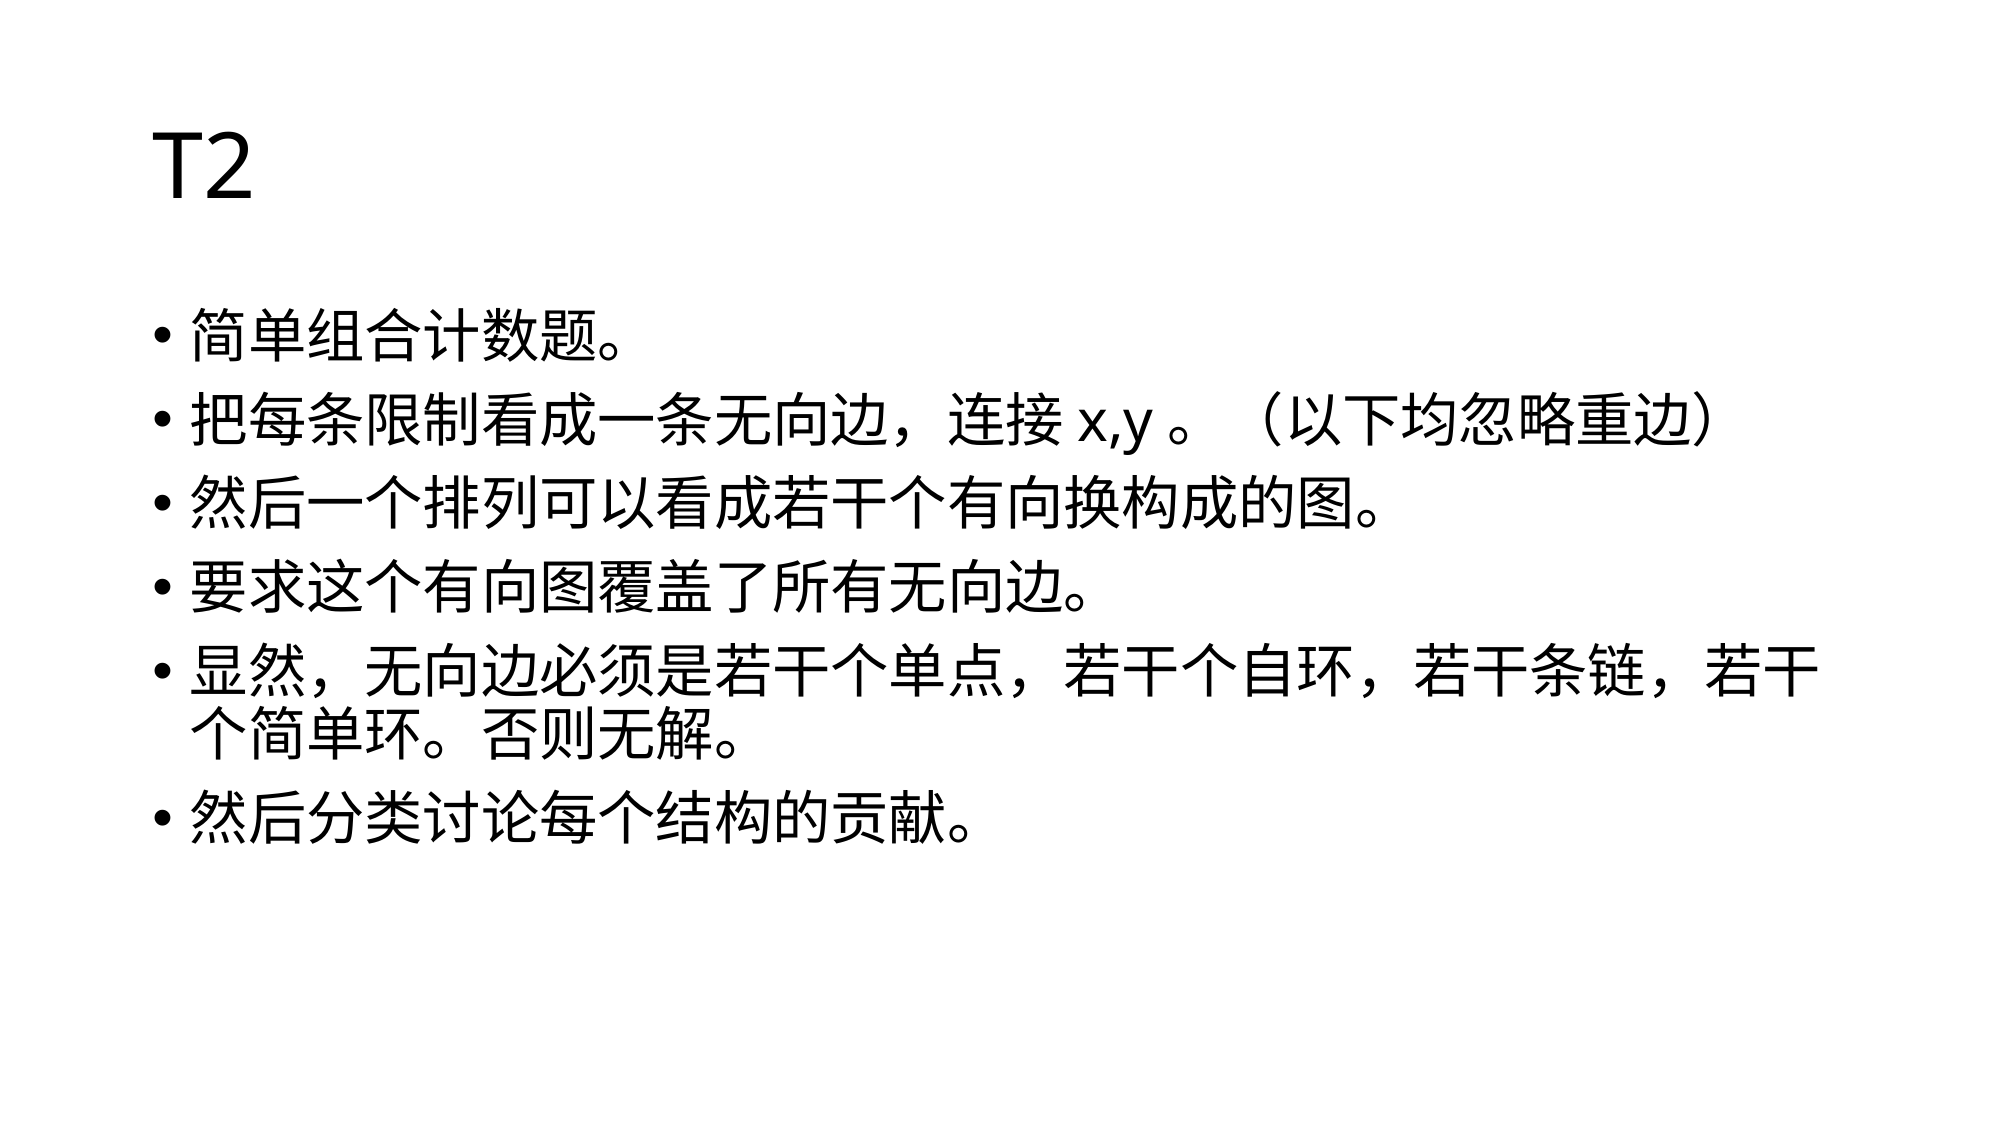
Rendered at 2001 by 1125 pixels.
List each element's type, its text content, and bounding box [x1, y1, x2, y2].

list 简单组合计数题。 把每条限制看成一条无向边，连接x,y。（以下均忽略重边） 然后一个排列可以看成若干个有向换构成的图。 要求这个有向图覆盖了所有无向边。 显然，无向边必须是若干个单点，若干个自环，若干条链，若干个简单环。否则无解。 然后分类讨论每个结构的贡献。 [137, 299, 1863, 1014]
title T2 [137, 59, 1863, 278]
